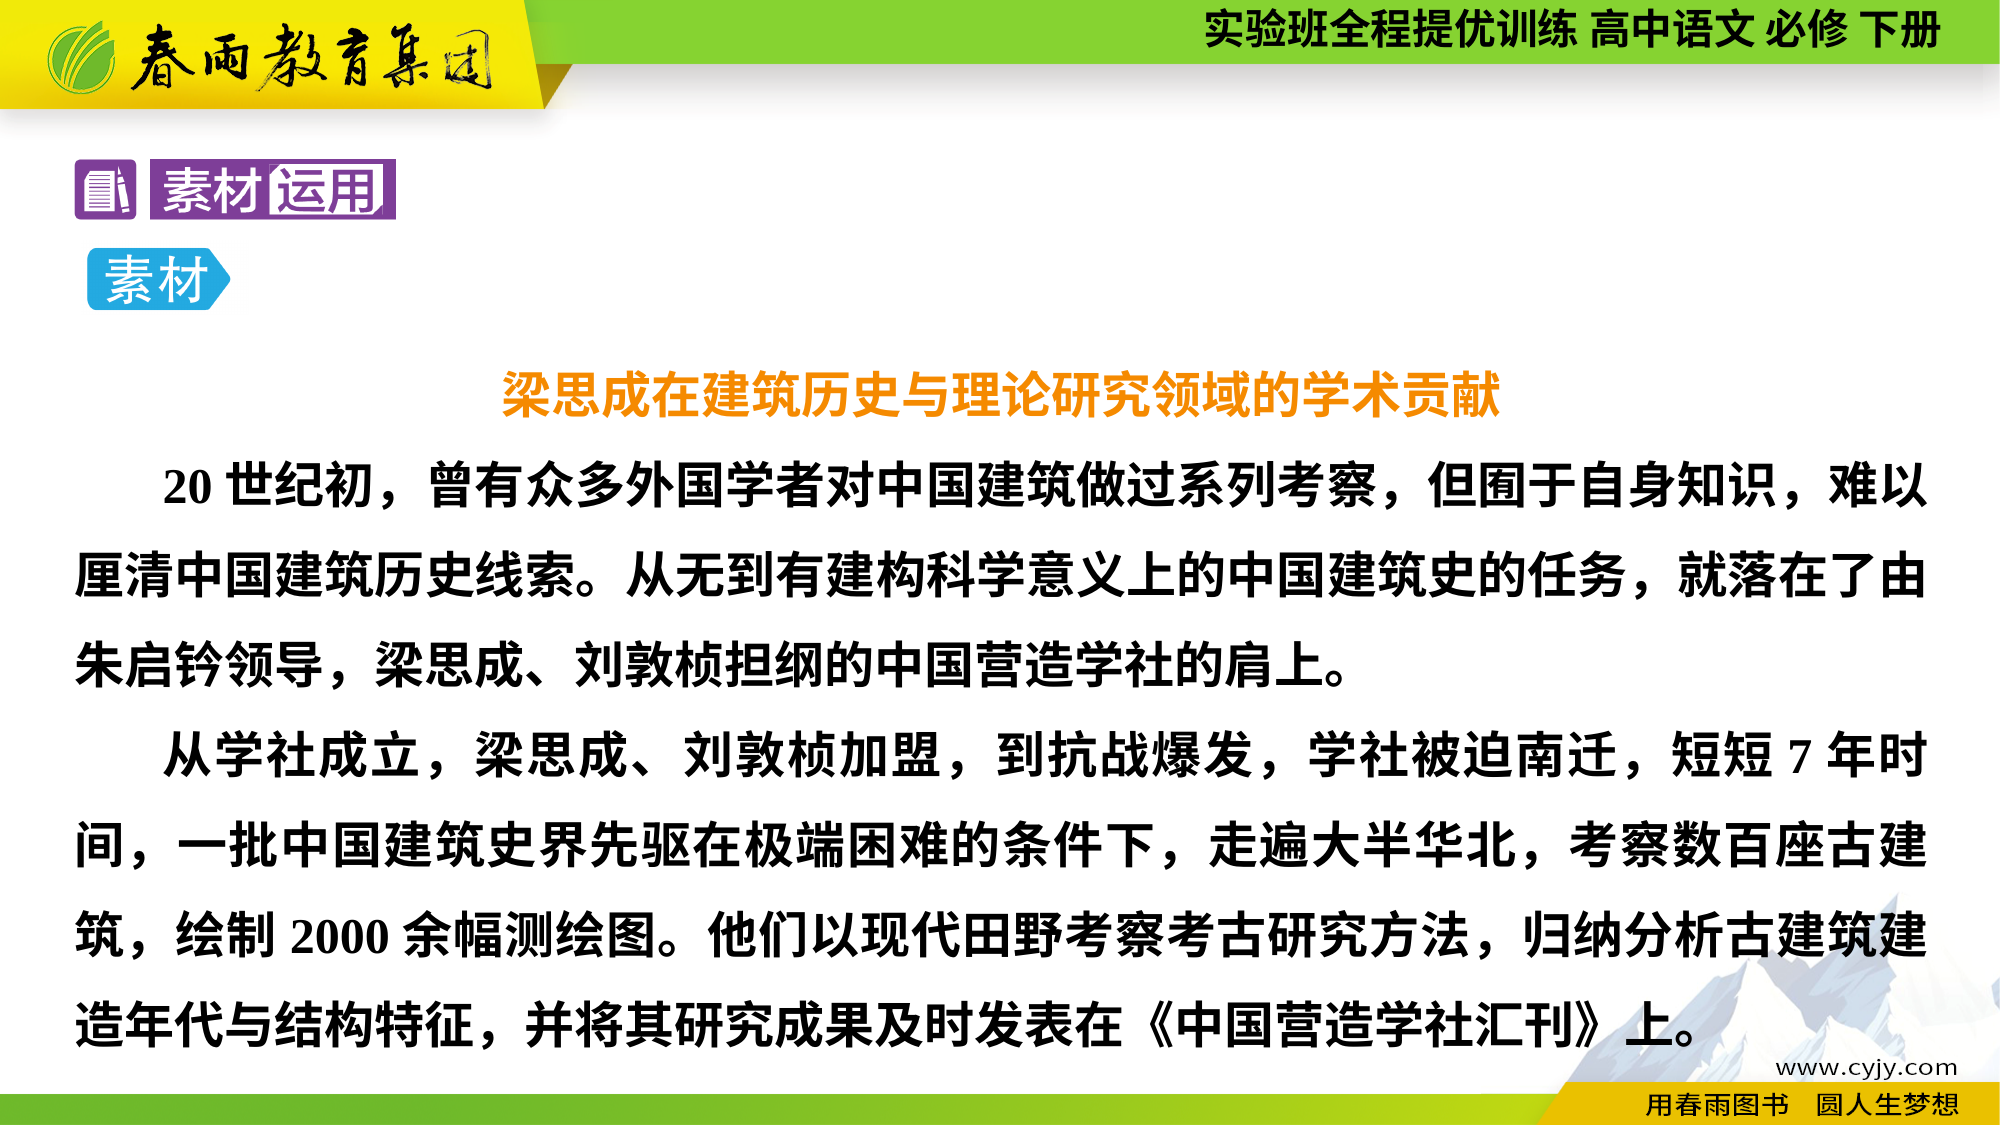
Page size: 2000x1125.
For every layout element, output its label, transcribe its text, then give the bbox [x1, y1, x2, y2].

picture [0, 0, 2000, 1125]
list 梁思成在建筑历史与理论研究领域的学术贡献 20世纪初，曾有众多外国学者对中国建筑做过系列考察，但囿于自身知识，难以厘清中国建筑历史线索。从无到有建构科学意义上的中国建筑史的任务，就落在了由朱启钤领导，梁思成、刘敦桢担纲的中国营造学社的肩上。 从学社成立，梁思成、刘敦桢加盟，到抗战爆发，学社被迫南迁，短短7年时间，一批中国建筑史界先驱在极端困难的条件下，走遍大半华北，考察数百座古建筑，绘制2000余幅测绘图。他们以现代田野考察考古研究方法，归纳分析古建筑建造年代与结构特征，并将其研究成果及时发表在《中国营造学社汇刊》上。 [59, 326, 1944, 1057]
